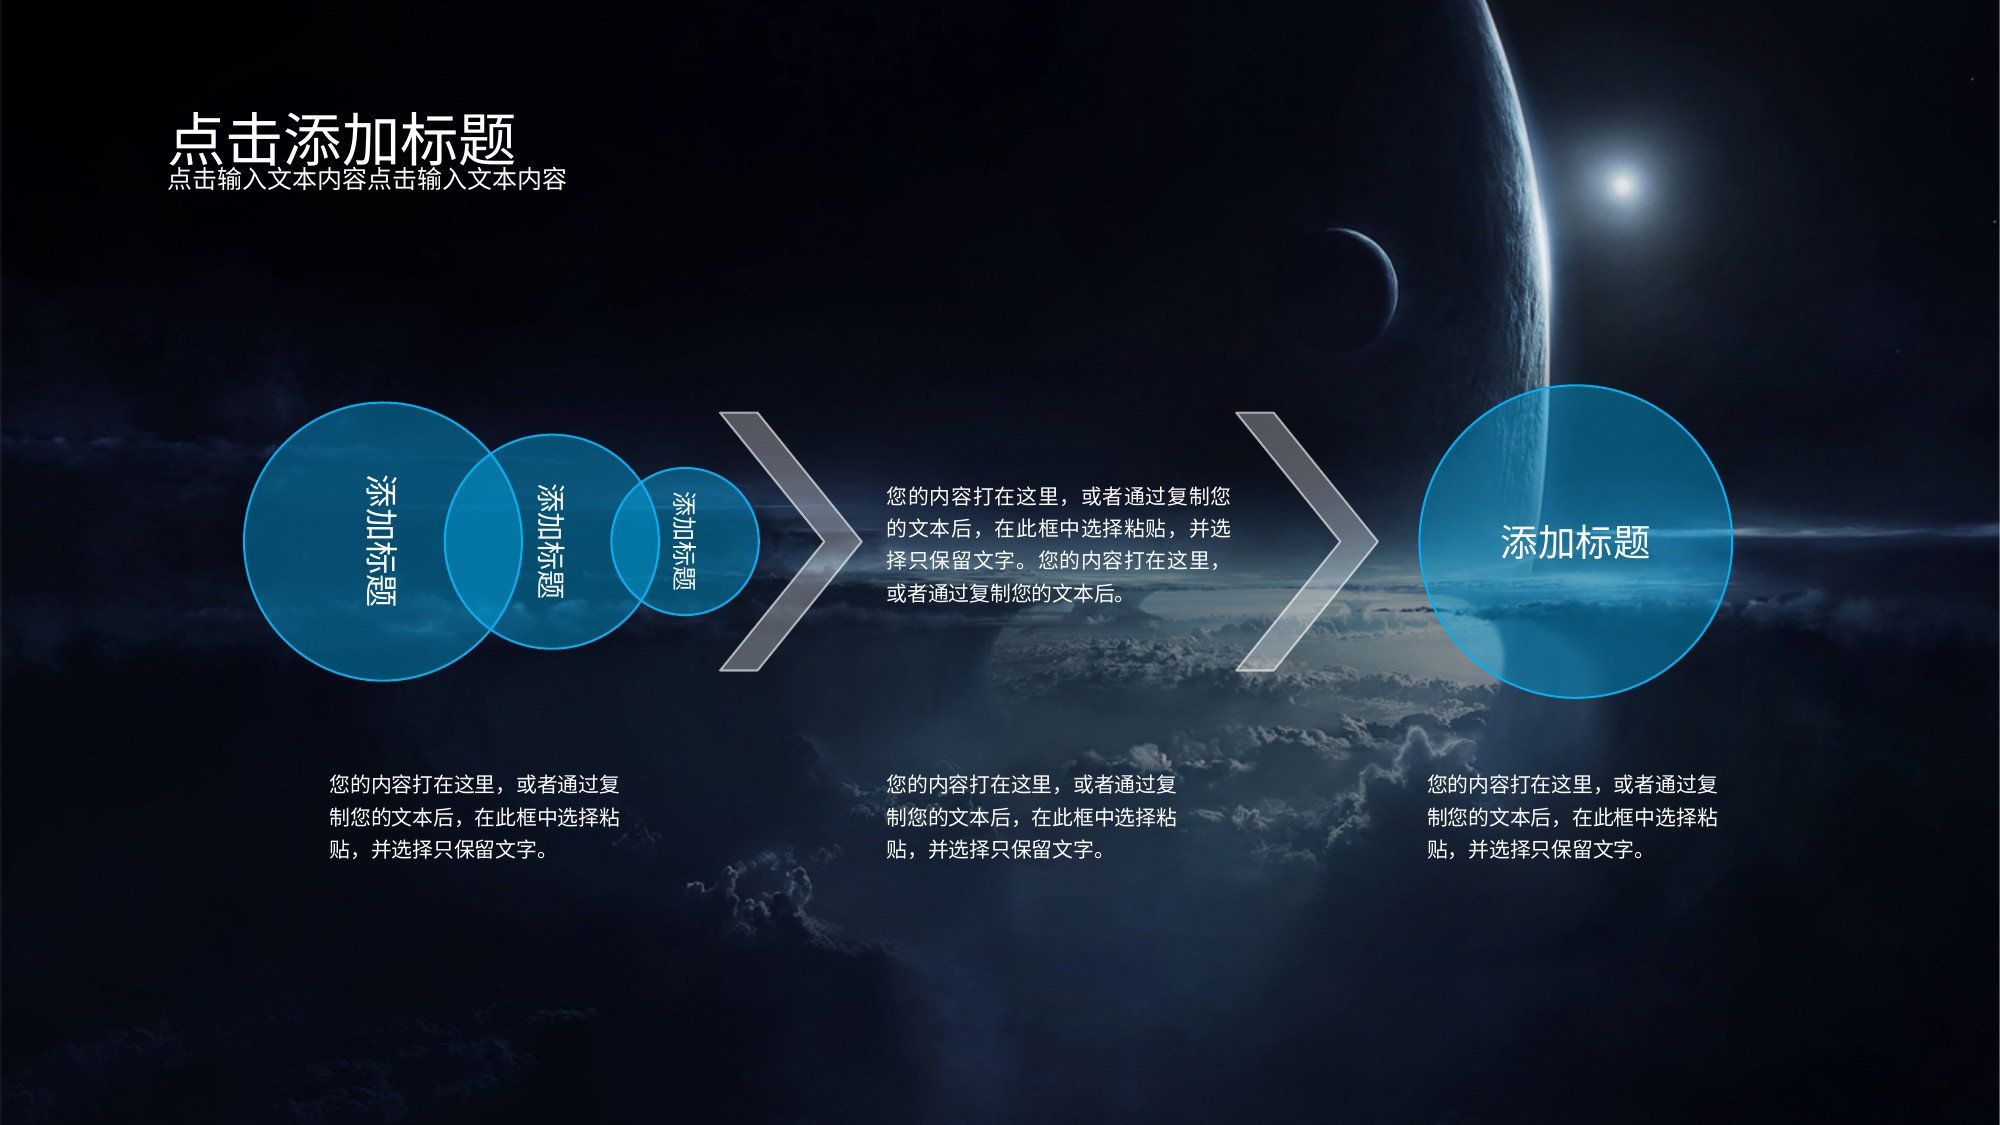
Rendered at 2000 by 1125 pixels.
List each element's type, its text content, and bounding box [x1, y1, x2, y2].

text_box 您的内容打在这里，或者通过复制您的文本后，在此框中选择粘贴，并选择只保留文字。 [1412, 757, 1740, 869]
text_box 添加标题 [609, 465, 761, 618]
text_box [1234, 410, 1380, 673]
picture [0, 0, 2000, 1125]
text_box 添加标题 [442, 432, 642, 651]
text_box 添加标题 [1417, 383, 1735, 700]
text_box 您的内容打在这里，或者通过复制您的文本后，在此框中选择粘贴，并选择只保留文字。 [314, 757, 643, 869]
text_box 点击添加标题 [152, 60, 532, 155]
text_box 您的内容打在这里，或者通过复制您的文本后，在此框中选择粘贴，并选择只保留文字。 [871, 757, 1200, 869]
text_box [718, 410, 864, 673]
text_box 点击输入文本内容点击输入文本内容 [152, 155, 583, 201]
text_box 添加标题 [241, 400, 491, 683]
text_box 您的内容打在这里，或者通过复制您的文本后，在此框中选择粘贴，并选择只保留文字。您的内容打在这里，或者通过复制您的文本后。 [871, 468, 1247, 613]
